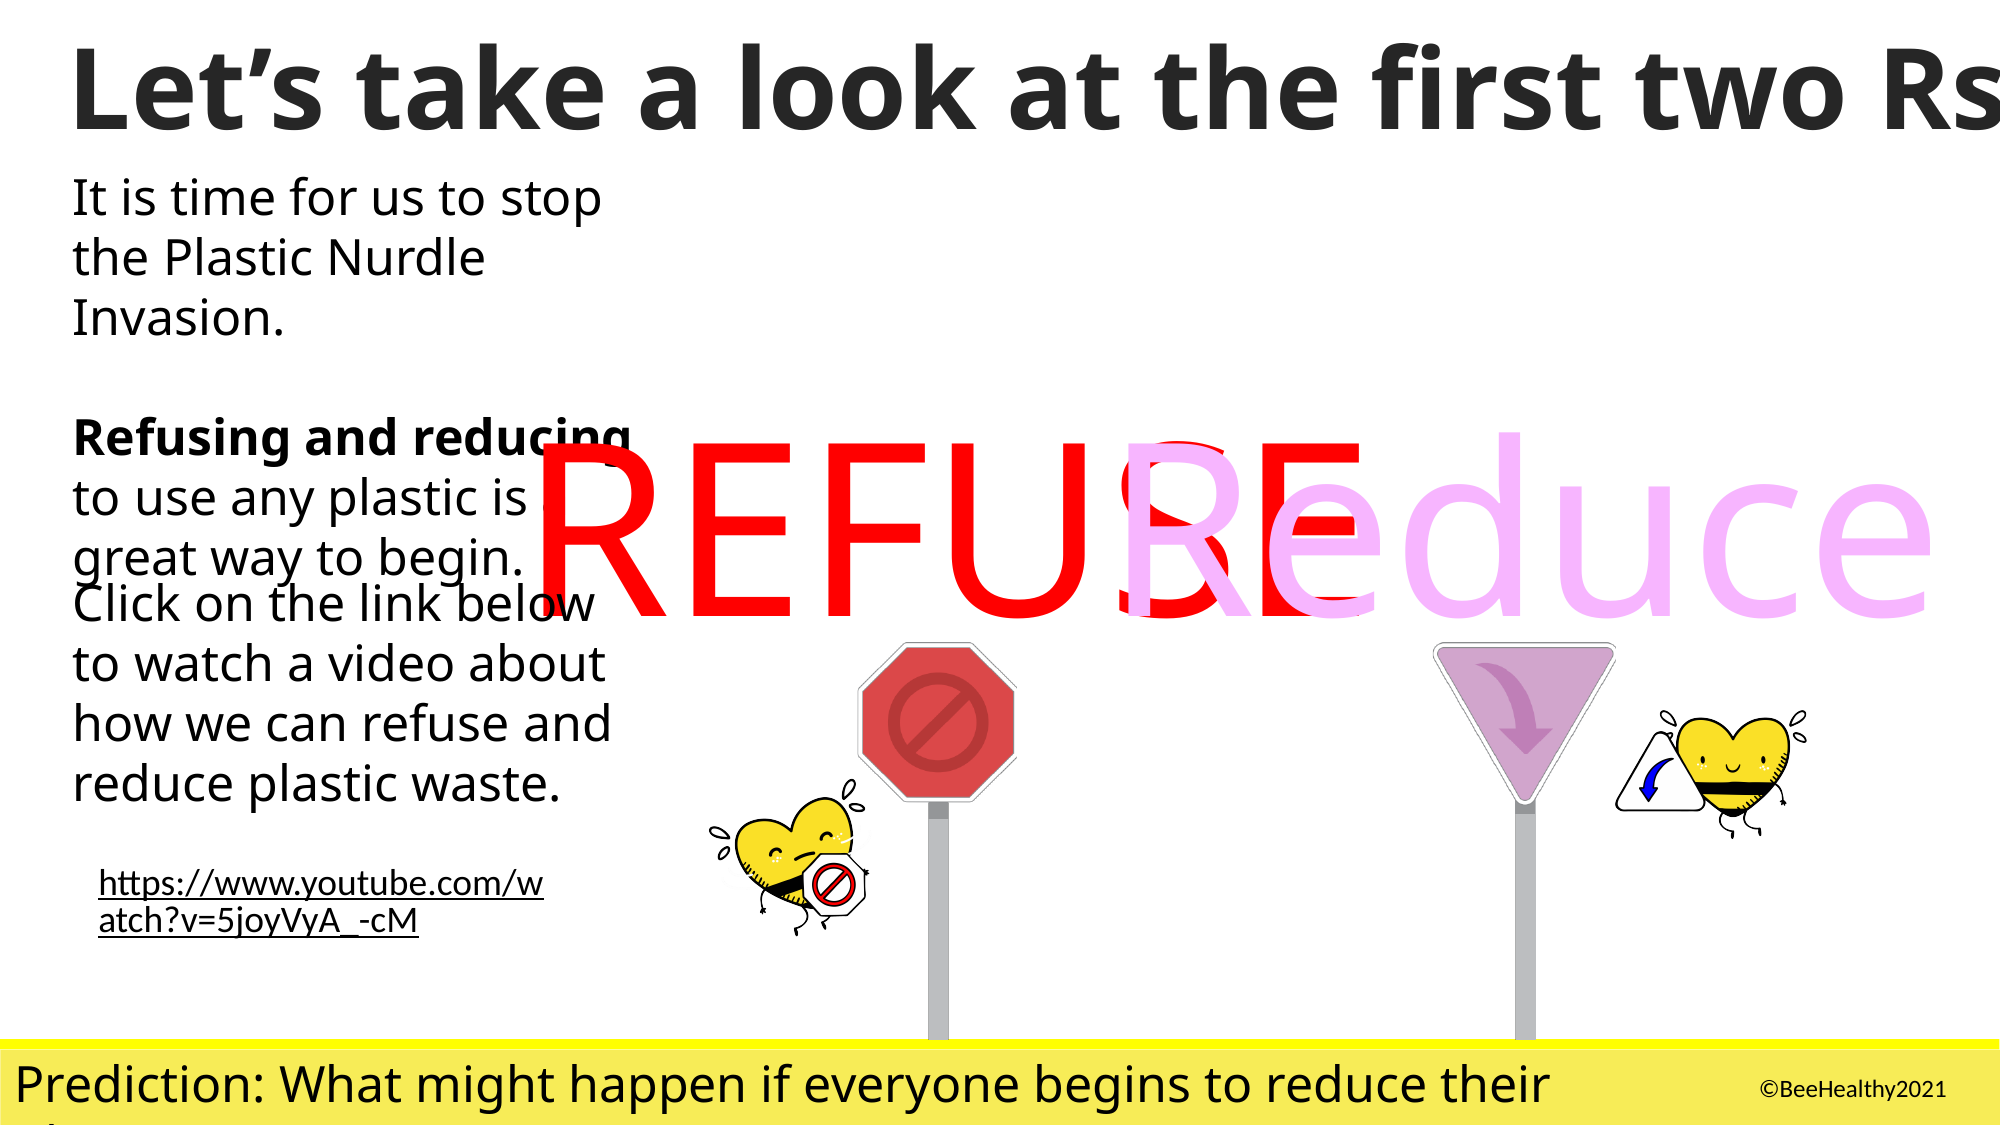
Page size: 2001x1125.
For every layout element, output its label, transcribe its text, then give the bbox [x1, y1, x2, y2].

text_box https://www.youtube.com/watch?v=5joyVyA_-cM [83, 850, 560, 911]
text_box Click on the link below to watch a video about how we can refuse and reduce plastic waste. [58, 564, 661, 820]
picture [689, 641, 1018, 1041]
text_box Reduce [1091, 366, 1958, 672]
text_box Let’s take a look at the first two Rs [53, 9, 2000, 160]
text_box Prediction: What might happen if everyone begins to reduce their plastic waste? [0, 1044, 1645, 1125]
text_box REFUSE [505, 366, 1091, 672]
text_box It is time for us to stop the Plastic Nurdle Invasion. Refusing and reducing to use any plastic is a great way to begin. [58, 157, 661, 564]
picture [1432, 641, 1818, 1041]
